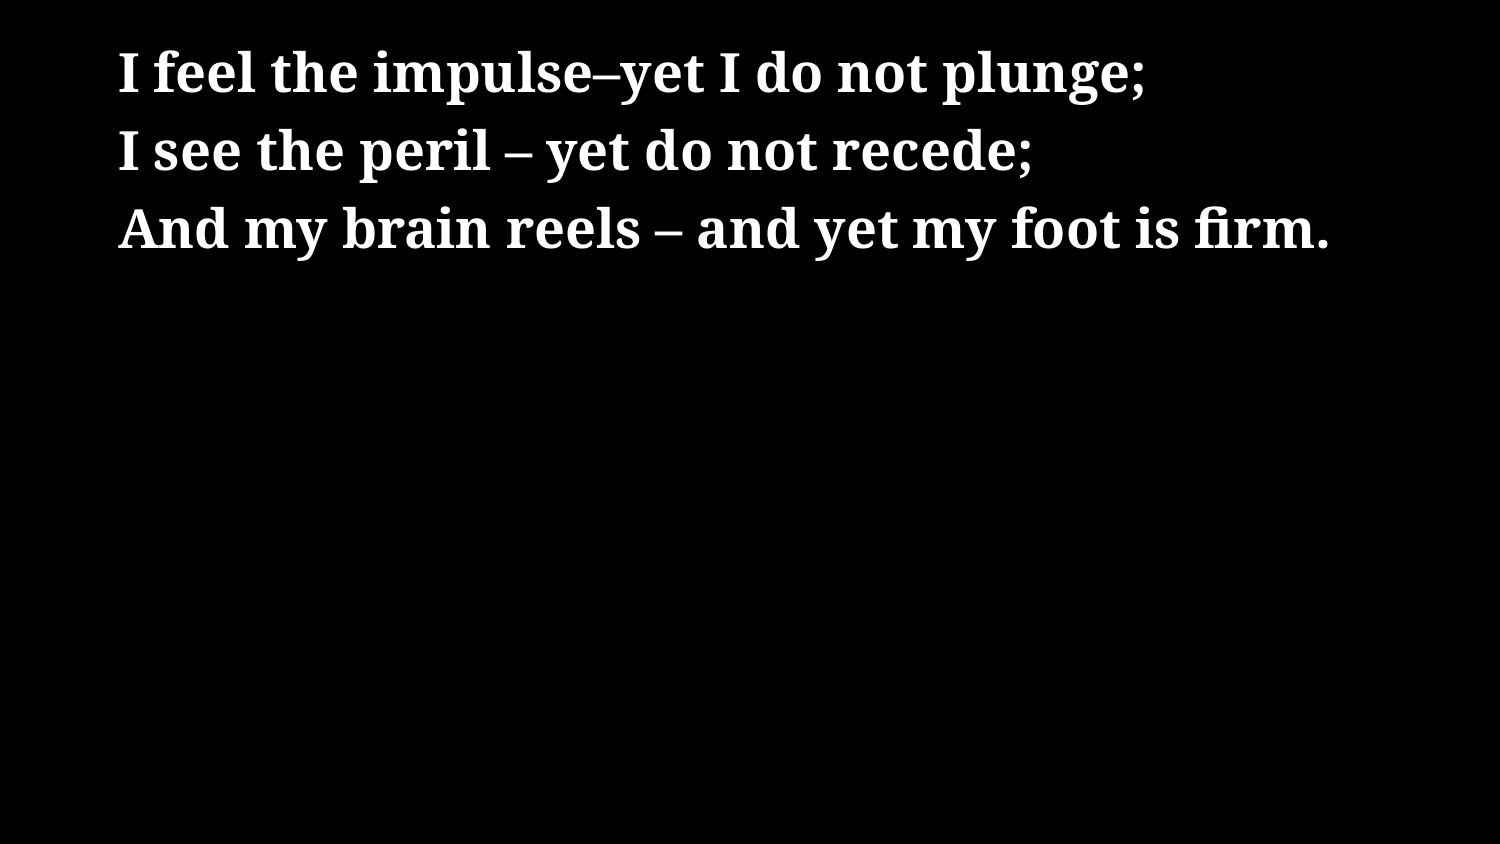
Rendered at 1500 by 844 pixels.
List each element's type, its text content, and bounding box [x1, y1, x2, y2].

title I feel the impulse–yet I do not plunge; I see the peril – yet do not recede; And my brain reels – and yet my foot is firm. [103, 17, 1397, 299]
